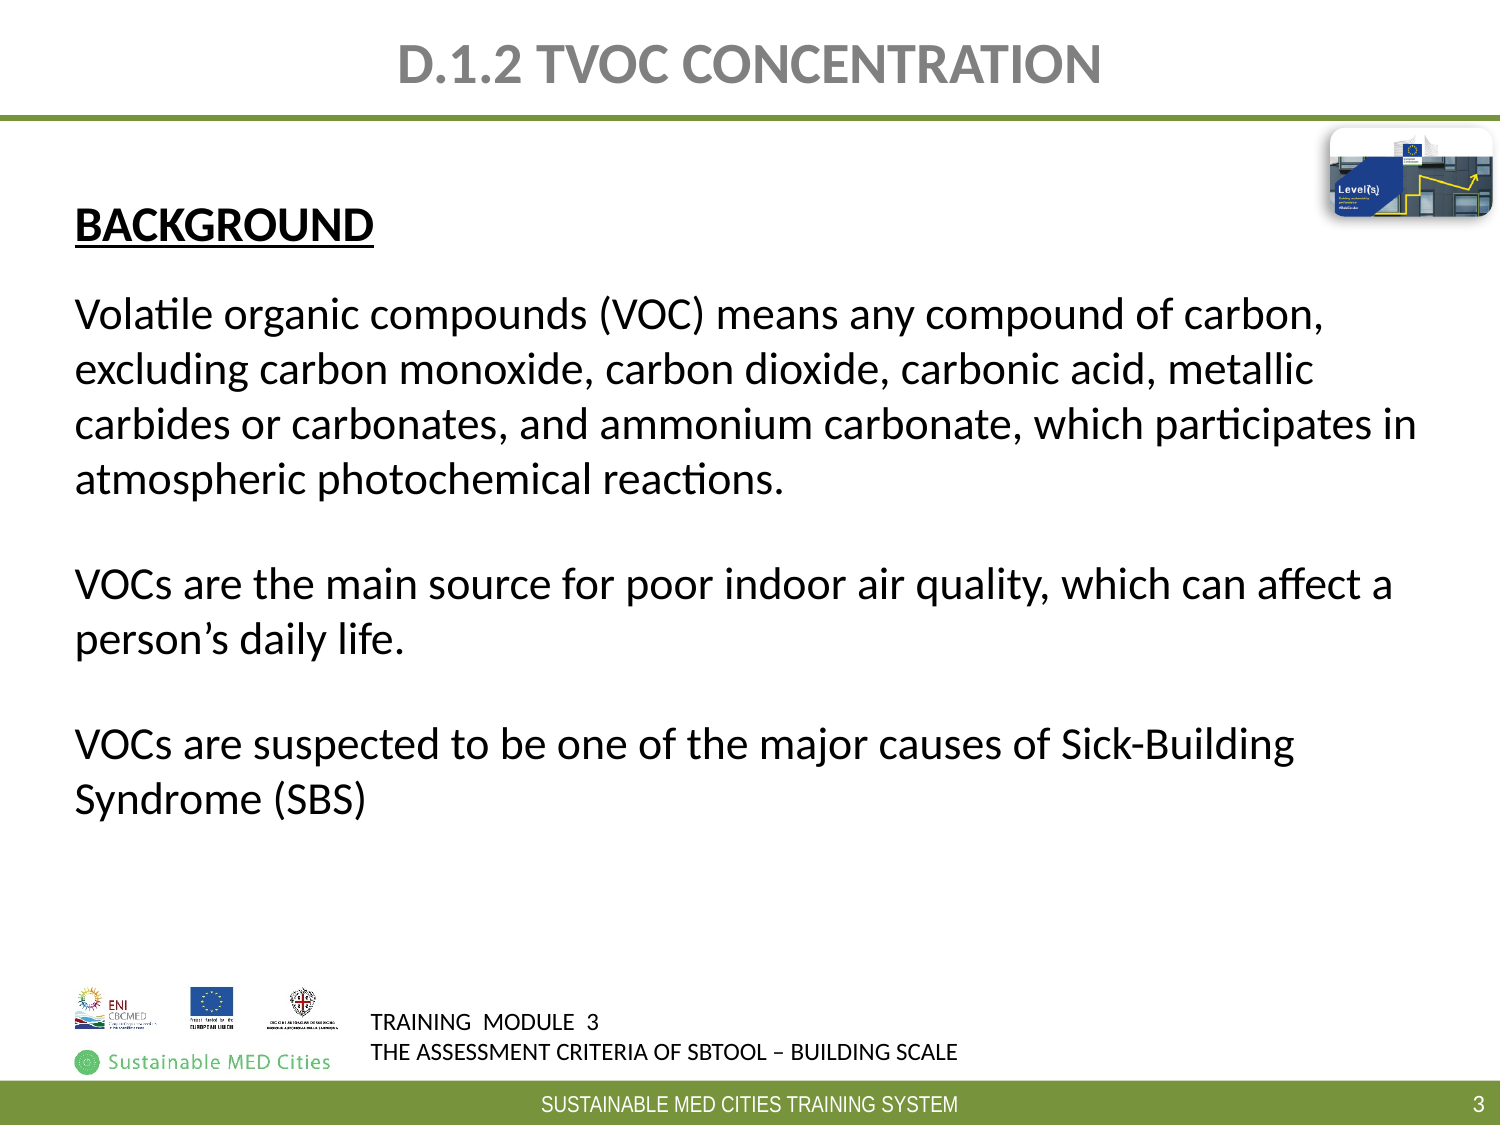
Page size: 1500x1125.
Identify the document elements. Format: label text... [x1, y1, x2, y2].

picture [62, 978, 356, 1080]
slide_number 3 [1149, 1079, 1500, 1125]
list BACKGROUND Volatile organic compounds (VOC) means any compound of carbon, excluding carbon monoxide, carbon dioxide, carbonic acid, metallic carbides or carbonates, and ammonium carbonate, which participates in atmospheric photochemical reactions. VOCs are the main source for poor indoor air quality, which can affect a person’s daily life. VOCs are suspected to be one of the major causes of Sick-Building Syndrome (SBS) [59, 184, 1441, 842]
picture [1329, 127, 1493, 217]
title D.1.2 TVOC CONCENTRATION [0, 0, 1500, 121]
